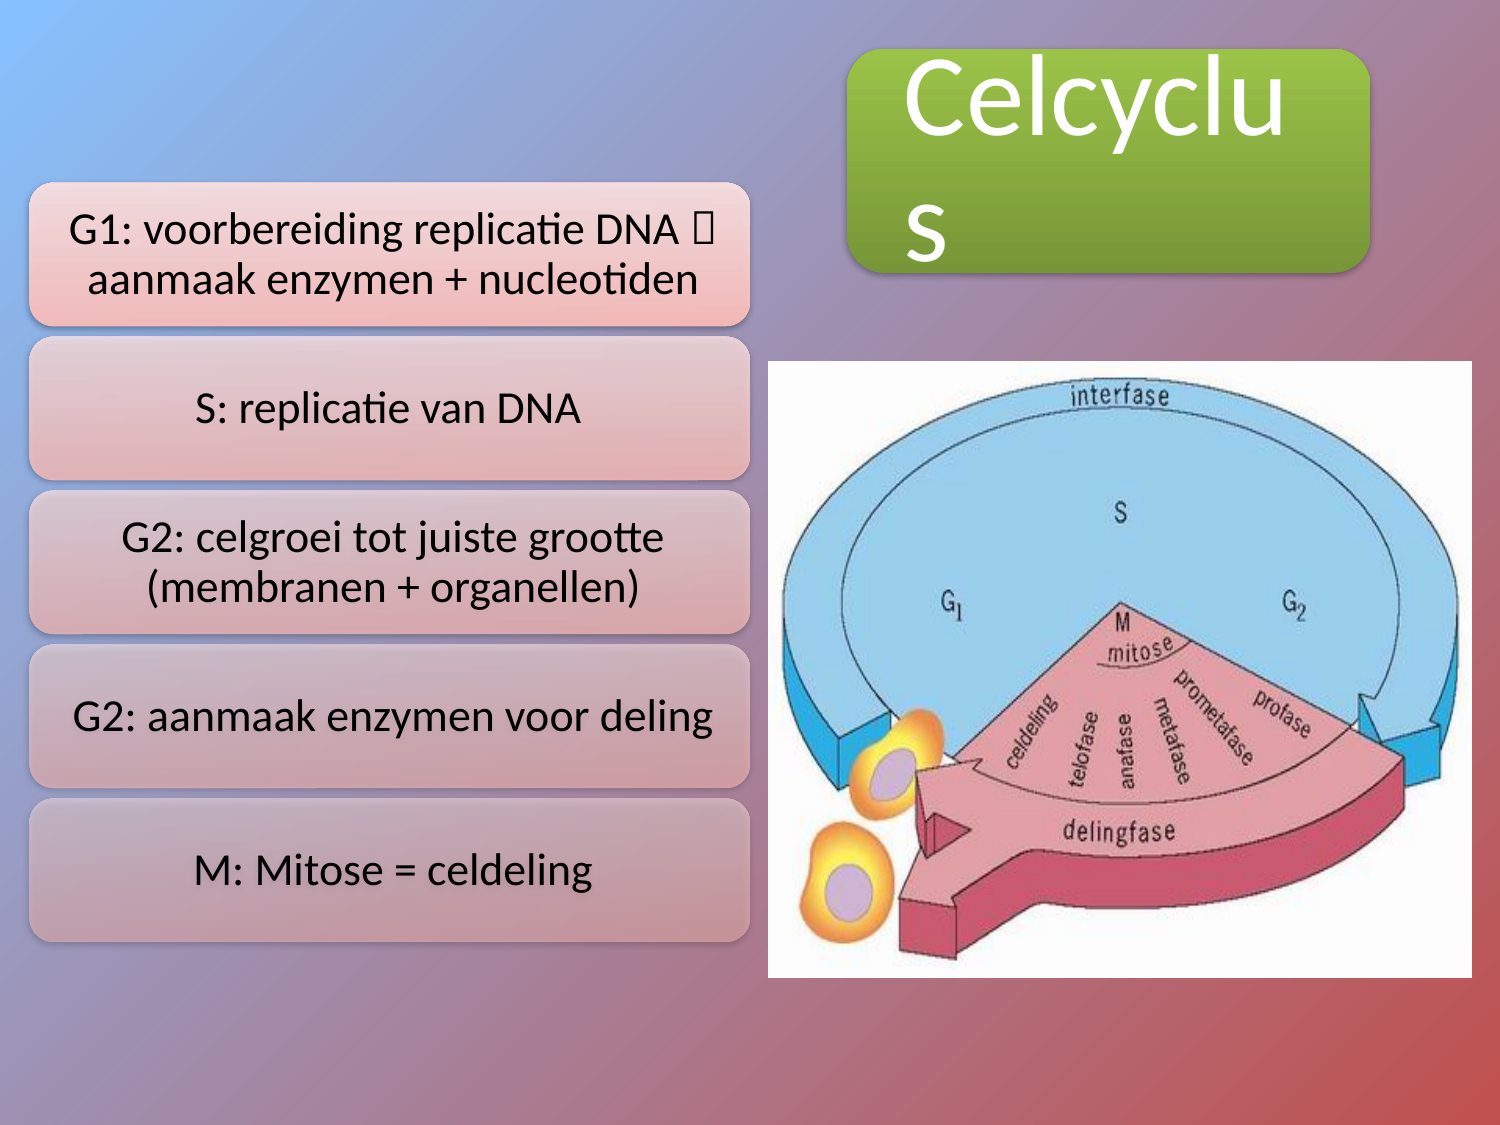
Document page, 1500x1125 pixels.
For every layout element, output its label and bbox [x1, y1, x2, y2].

picture [768, 361, 1473, 978]
list [29, 42, 751, 1083]
text_box [832, 42, 1386, 280]
